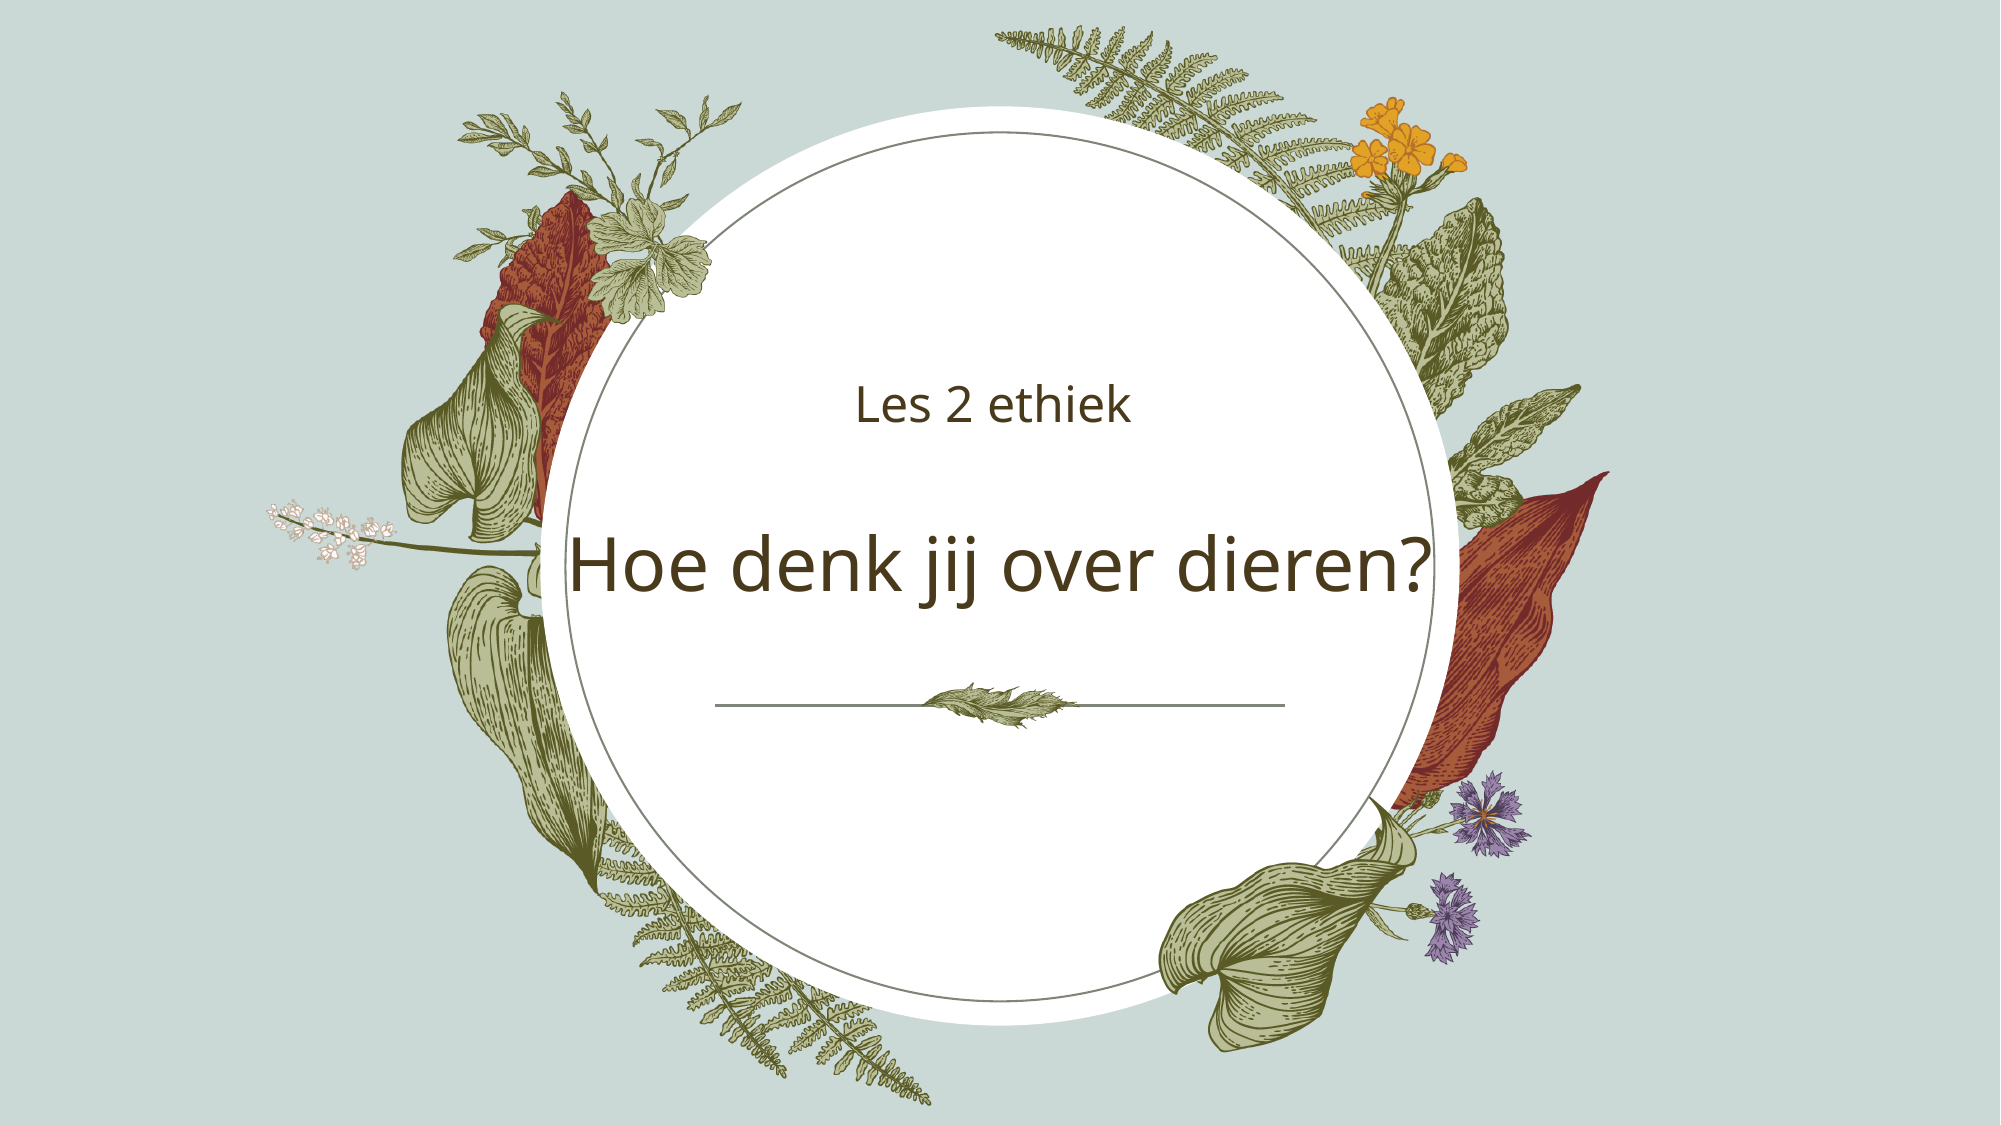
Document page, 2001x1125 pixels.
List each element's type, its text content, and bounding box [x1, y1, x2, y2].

subtitle Les 2 ethiek [754, 371, 1246, 444]
picture [248, 0, 1626, 1125]
title Hoe denk jij over dieren? [451, 436, 1549, 615]
